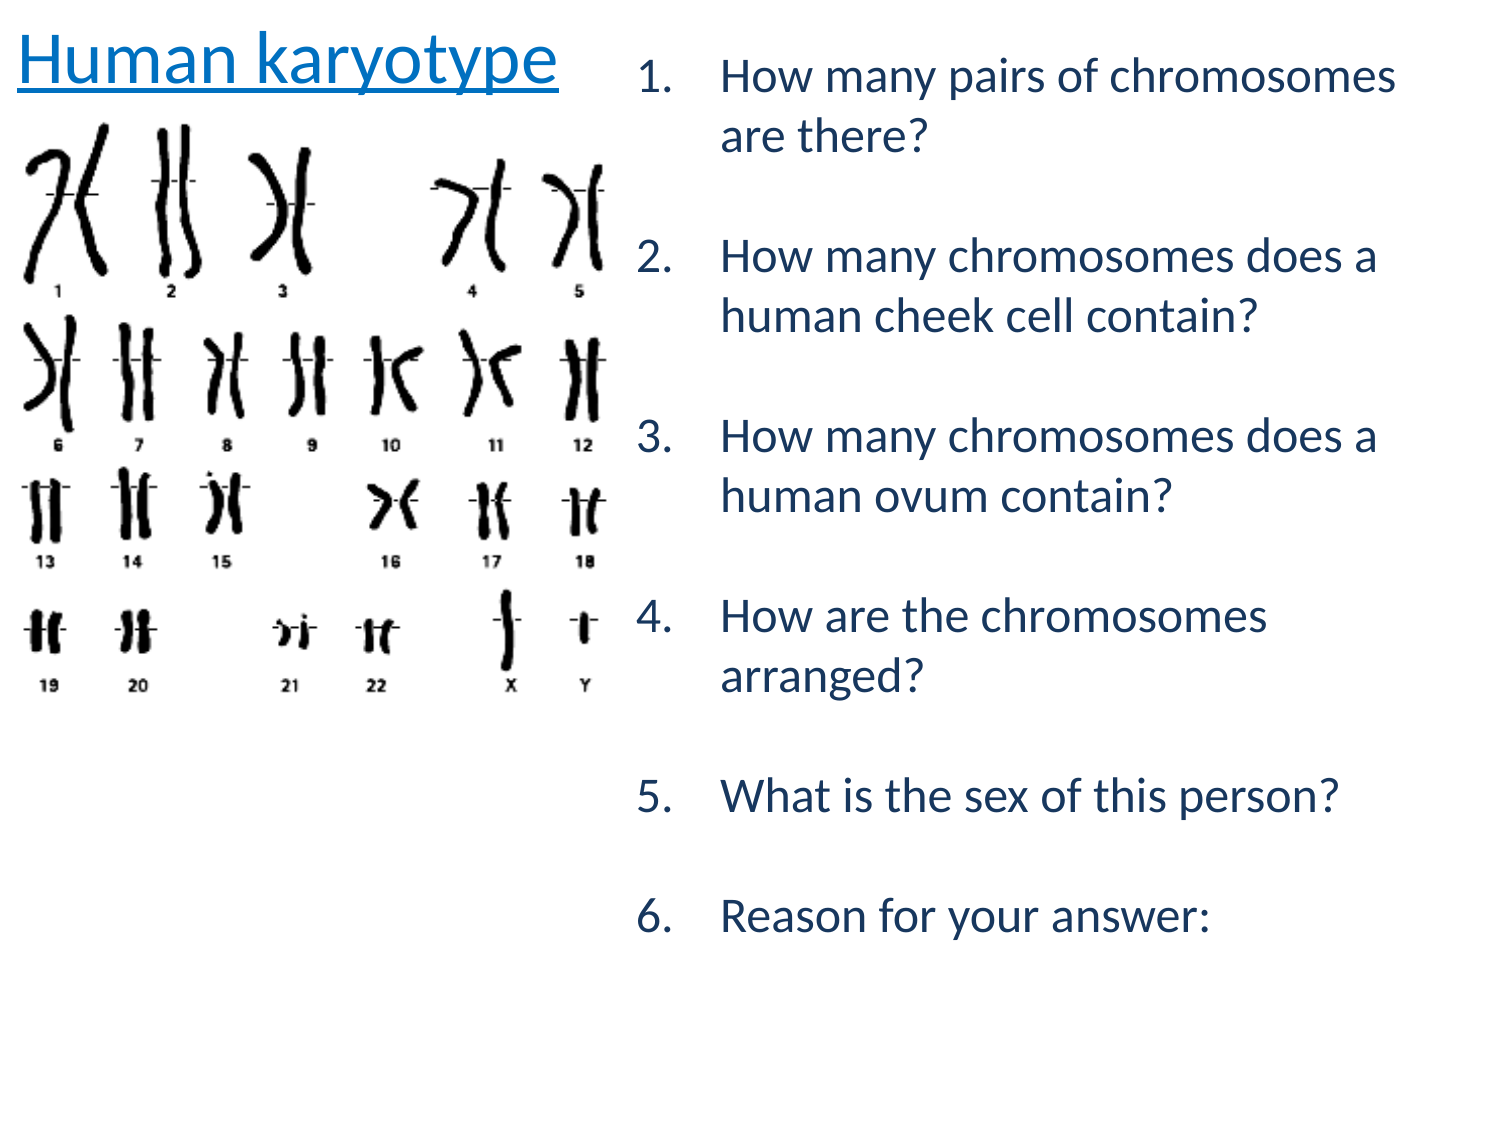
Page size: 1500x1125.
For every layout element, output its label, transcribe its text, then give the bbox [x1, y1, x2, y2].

text_box How many pairs of chromosomes are there? How many chromosomes does a human cheek cell contain? How many chromosomes does a human ovum contain? How are the chromosomes arranged? What is the sex of this person? Reason for your answer: [621, 35, 1465, 950]
picture [0, 116, 633, 727]
text_box Human karyotype [2, 0, 575, 106]
